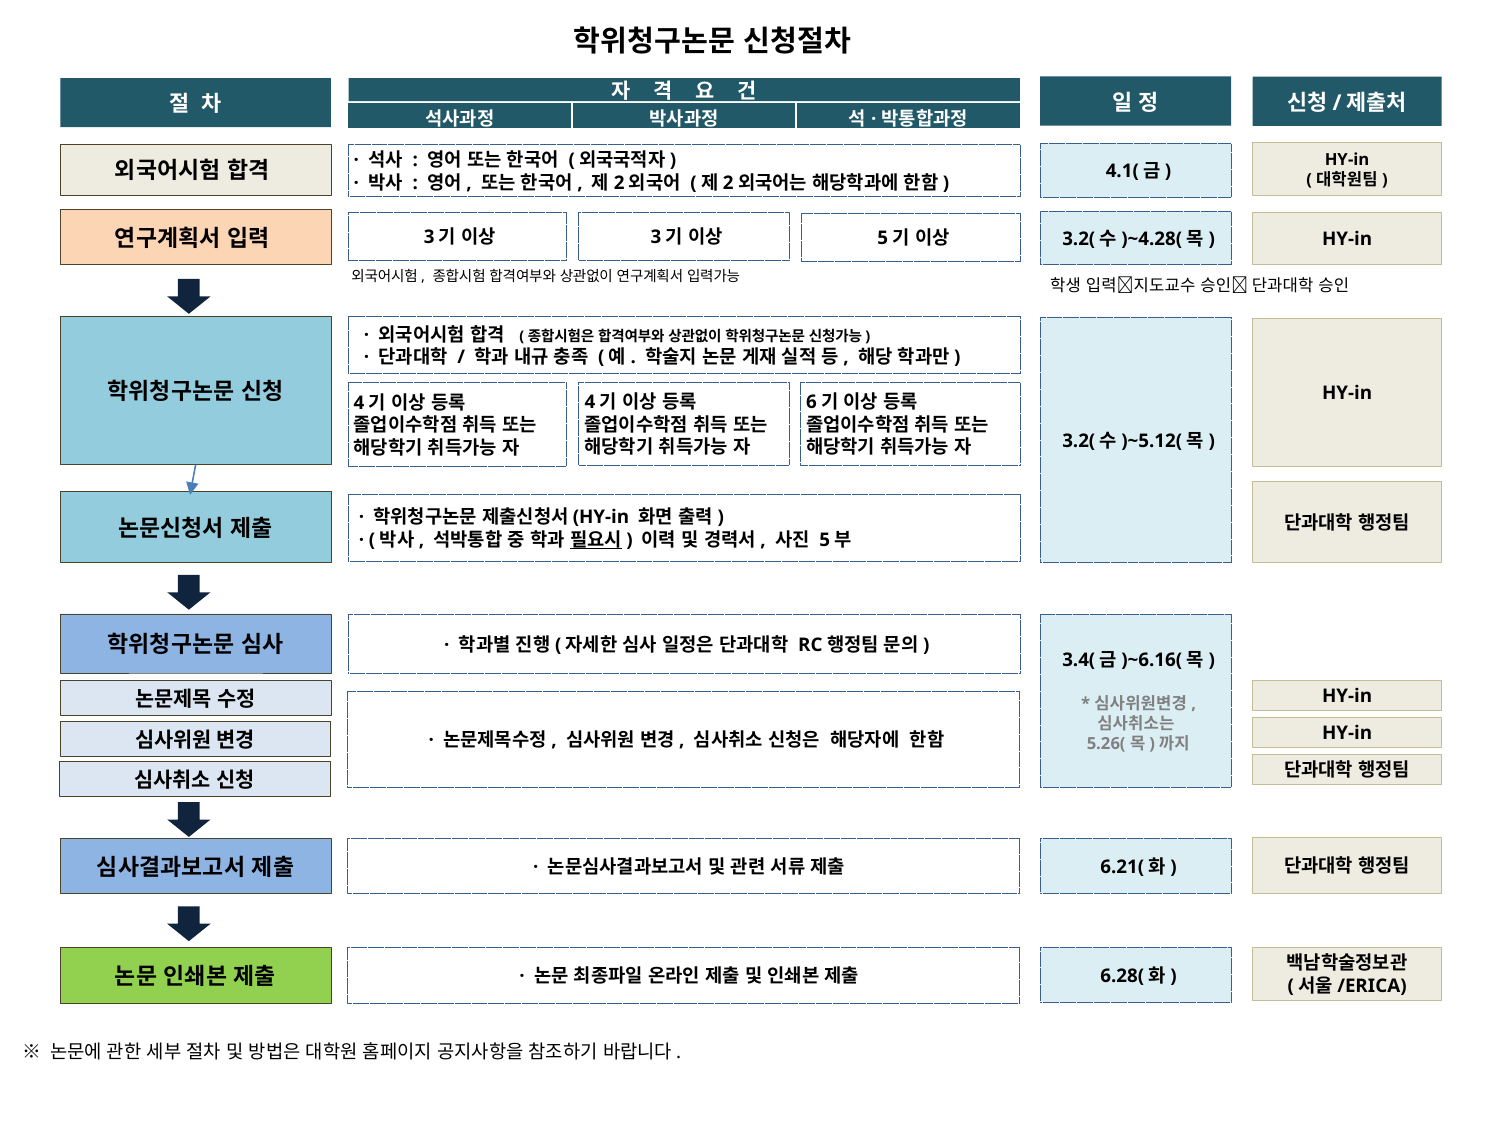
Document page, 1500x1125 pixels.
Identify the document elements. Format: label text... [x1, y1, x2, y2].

text_box 학위청구논문 신청 [58, 314, 333, 467]
text_box 6.28(화) [1038, 945, 1233, 1004]
text_box · 학위청구논문 제출신청서(HY-in 화면 출력) · (박사, 석박통합 중 학과 필요시) 이력 및 경력서, 사진 5부 [346, 492, 1022, 563]
text_box 백남학술정보관 (서울/ERICA) [1251, 945, 1444, 1002]
text_box 학위청구논문 신청절차 [558, 14, 867, 65]
text_box 논문 인쇄본 제출 [58, 945, 333, 1005]
text_box 신청/제출처 [1252, 76, 1442, 126]
text_box 심사결과보고서 제출 [58, 836, 333, 895]
text_box · 논문심사결과보고서 및 관련 서류 제출 [345, 836, 1022, 895]
text_box 학위청구논문 심사 [58, 612, 333, 675]
text_box 5기 이상 [799, 211, 1022, 263]
text_box 학생 입력지도교수 승인 단과대학 승인 [1035, 267, 1365, 302]
table_header 석·박통합과정 [797, 103, 1020, 128]
text_box · 논문제목수정, 심사위원 변경, 심사취소 신청은 해당자에 한함 [345, 689, 1022, 789]
text_box HY-in [1251, 715, 1444, 749]
text_box · 논문 최종파일 온라인 제출 및 인쇄본 제출 [345, 945, 1022, 1005]
text_box HY-in (대학원팀) [1251, 140, 1444, 197]
text_box 4기 이상 등록 졸업이수학점 취득 또는 해당학기 취득가능 자 [577, 380, 791, 467]
text_box 단과대학 행정팀 [1251, 479, 1444, 564]
text_box HY-in [1251, 210, 1444, 267]
text_box 3.2(수)~4.28(목) [1038, 209, 1233, 267]
text_box 단과대학 행정팀 [1251, 752, 1444, 786]
text_box 3.4(금)~6.16(목) *심사위원변경, 심사취소는 5.26(목)까지 [1038, 612, 1233, 789]
text_box 자 격 요 건 [348, 78, 1020, 102]
text_box 4기 이상 등록 졸업이수학점 취득 또는 해당학기 취득가능 자 [346, 380, 568, 468]
text_box 논문제목 수정 [58, 678, 333, 717]
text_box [189, 464, 196, 495]
text_box 논문신청서 제출 [58, 489, 333, 564]
text_box [165, 276, 213, 316]
text_box · 외국어시험 합격 (종합시험은 합격여부와 상관없이 학위청구논문 신청가능) · 단과대학 / 학과 내규 충족 (예. 학술지 논문 게재 실적 등, 해당 학과만) [346, 314, 1022, 376]
text_box 외국어시험, 종합시험 합격여부와 상관없이 연구계획서 입력가능 [336, 259, 755, 292]
text_box 일 정 [1040, 76, 1232, 126]
text_box HY-in [1251, 317, 1444, 468]
text_box 심사위원 변경 [58, 719, 333, 758]
text_box 연구계획서 입력 [58, 208, 333, 267]
text_box [165, 904, 213, 943]
text_box 단과대학 행정팀 [1251, 835, 1444, 895]
text_box 외국어시험 합격 [58, 142, 333, 197]
text_box 3.2(수)~5.12(목) [1038, 315, 1233, 565]
table_header 석사과정 [348, 103, 571, 128]
table_header 박사과정 [573, 103, 795, 128]
text_box · 학과별 진행(자세한 심사 일정은 단과대학 RC행정팀 문의) [346, 612, 1022, 675]
text_box [165, 799, 213, 839]
text_box 6기 이상 등록 졸업이수학점 취득 또는 해당학기 취득가능 자 [798, 380, 1022, 467]
text_box 3기 이상 [346, 210, 568, 259]
text_box [165, 572, 213, 612]
text_box 4.1(금) [1038, 142, 1233, 199]
text_box ※ 논문에 관한 세부 절차 및 방법은 대학원 홈페이지 공지사항을 참조하기 바랍니다. [7, 1032, 697, 1070]
text_box 심사취소 신청 [57, 759, 332, 798]
text_box · 석사 : 영어 또는 한국어 (외국국적자) · 박사 : 영어, 또는 한국어, 제2외국어 (제2외국어는 해당학과에 한함) [346, 143, 1022, 198]
text_box HY-in [1251, 678, 1444, 712]
text_box 6.21(화) [1038, 836, 1233, 895]
text_box 절 차 [60, 78, 331, 128]
text_box 3기 이상 [577, 210, 791, 262]
